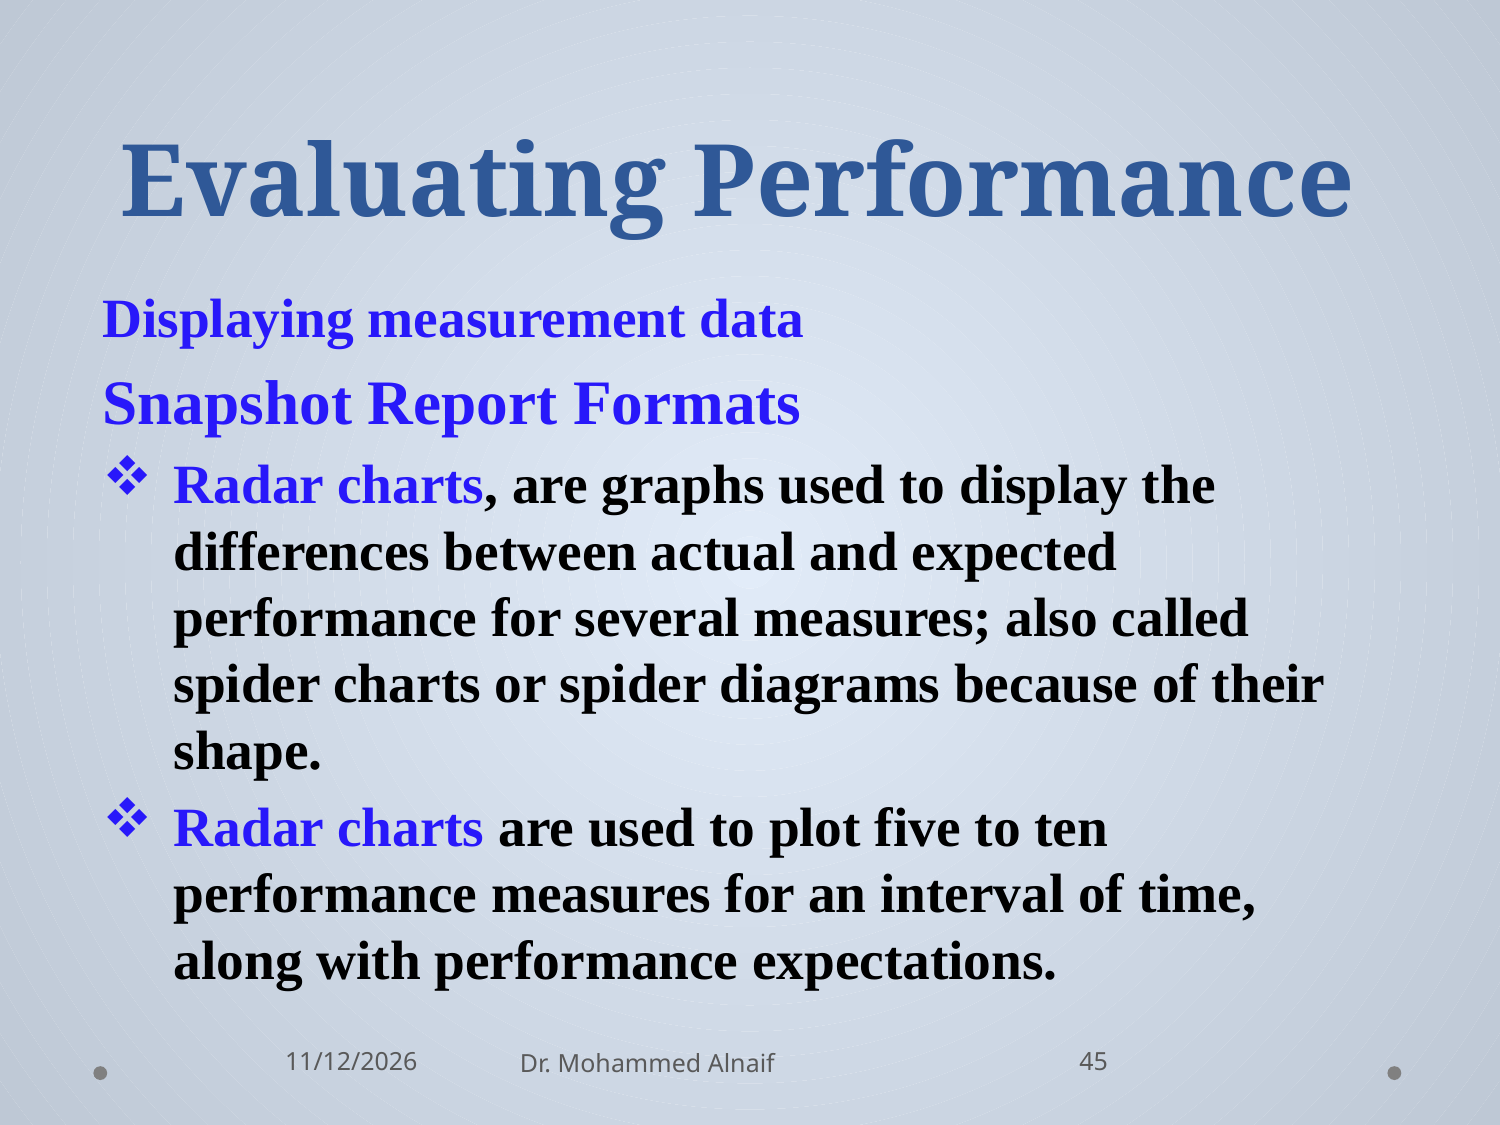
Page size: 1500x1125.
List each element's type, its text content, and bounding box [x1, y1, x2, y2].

title Evaluating Performance [100, 78, 1376, 244]
footer Dr. Mohammed Alnaif [512, 1025, 988, 1100]
slide_number 45 [1074, 1025, 1425, 1100]
subtitle Displaying measurement data Snapshot Report Formats Radar charts, are graphs used to display the differences between actual and expected performance for several measures; also called spider charts or spider diagrams because of their shape. Radar charts are used to plot five to ten performance measures for an interval of time, along with performance expectations. [87, 275, 1388, 1001]
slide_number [75, 1025, 425, 1100]
